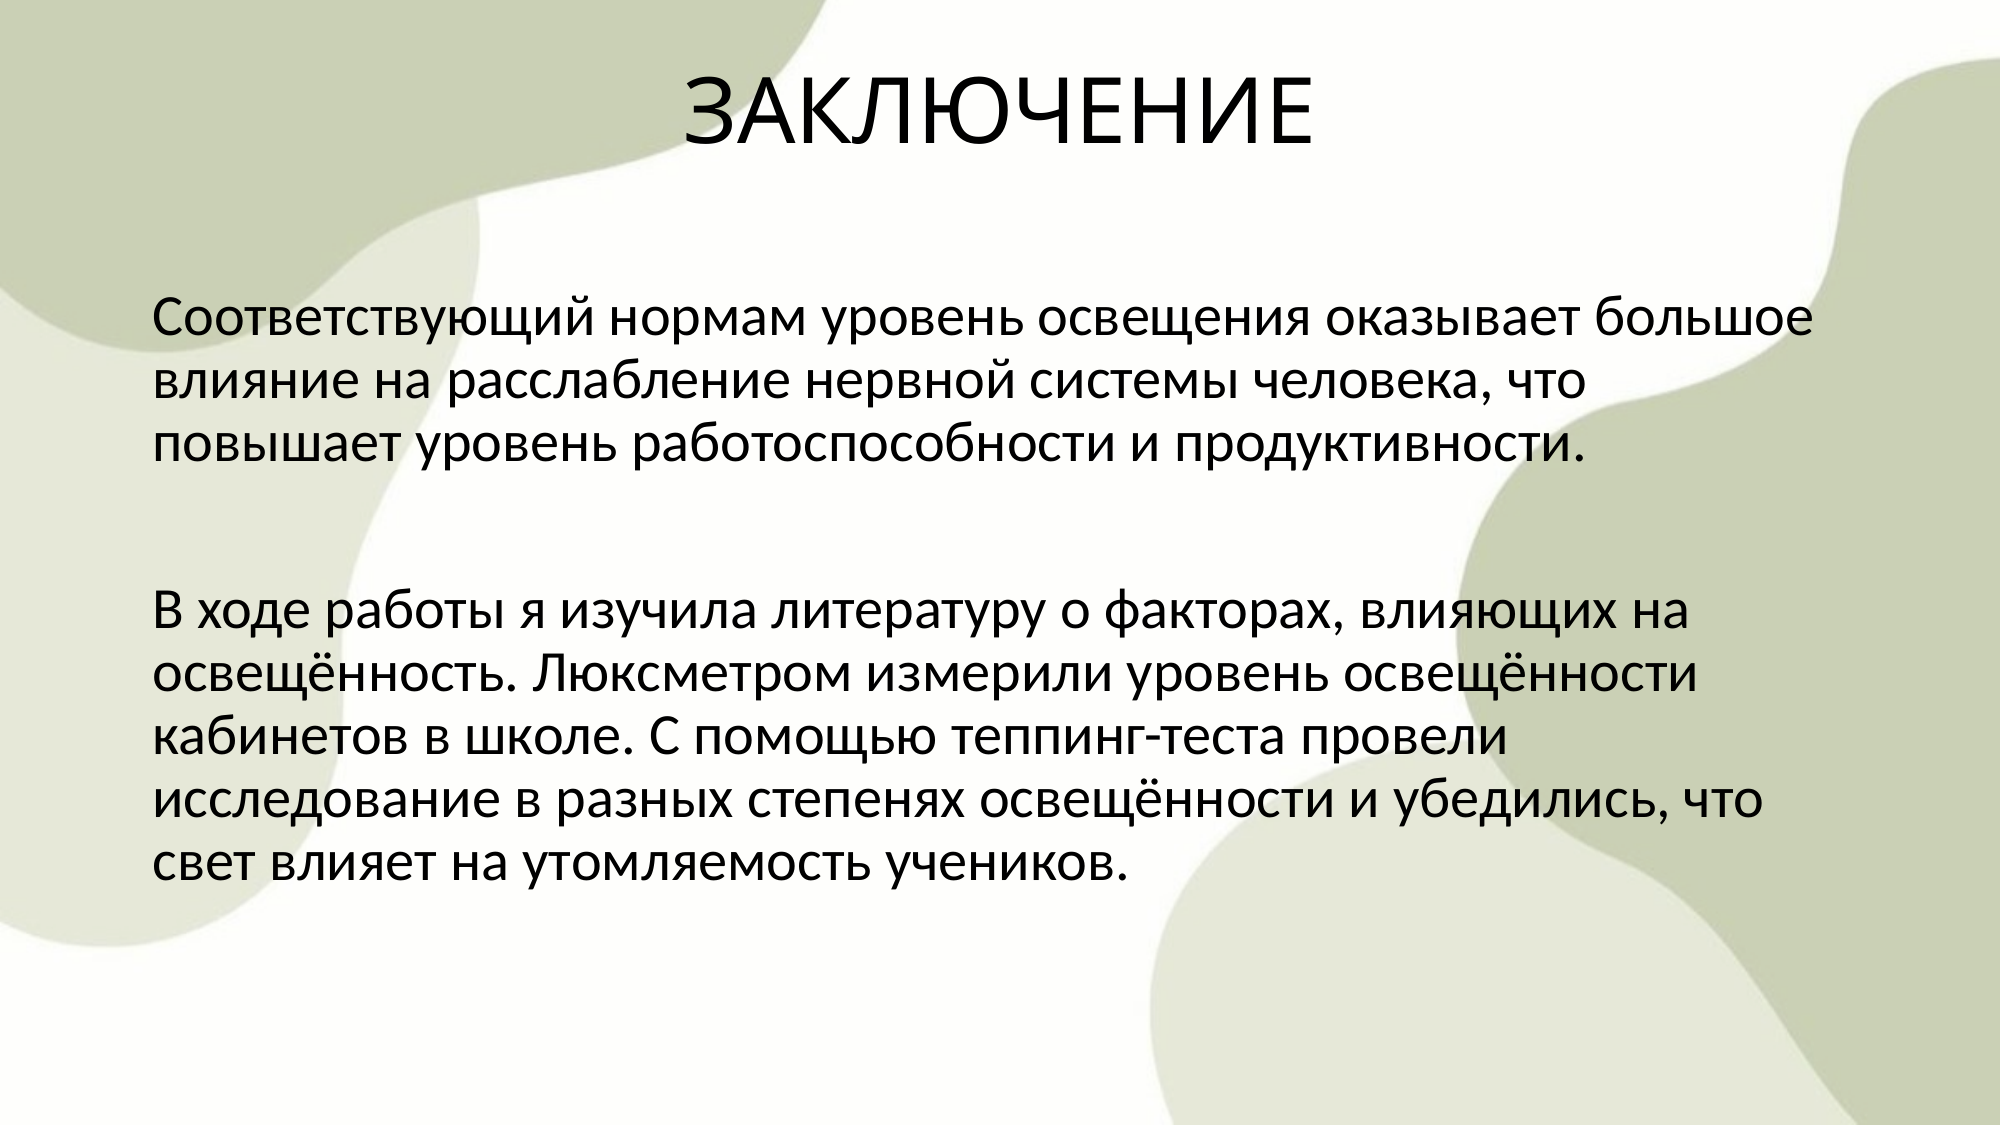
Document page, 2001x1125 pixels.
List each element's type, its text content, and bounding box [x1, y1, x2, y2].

title ЗАКЛЮЧЕНИЕ [137, 59, 1863, 277]
list Соответствующий нормам уровень освещения оказывает большое влияние на расслабление нервной системы человека, что повышает уровень работоспособности и продуктивности. В ходе работы я изучила литературу о факторах, влияющих на освещённость. Люксметром измерили уровень освещённости кабинетов в школе. С помощью теппинг-теста провели исследование в разных степенях освещённости и убедились, что свет влияет на утомляемость учеников. [137, 277, 1863, 1014]
